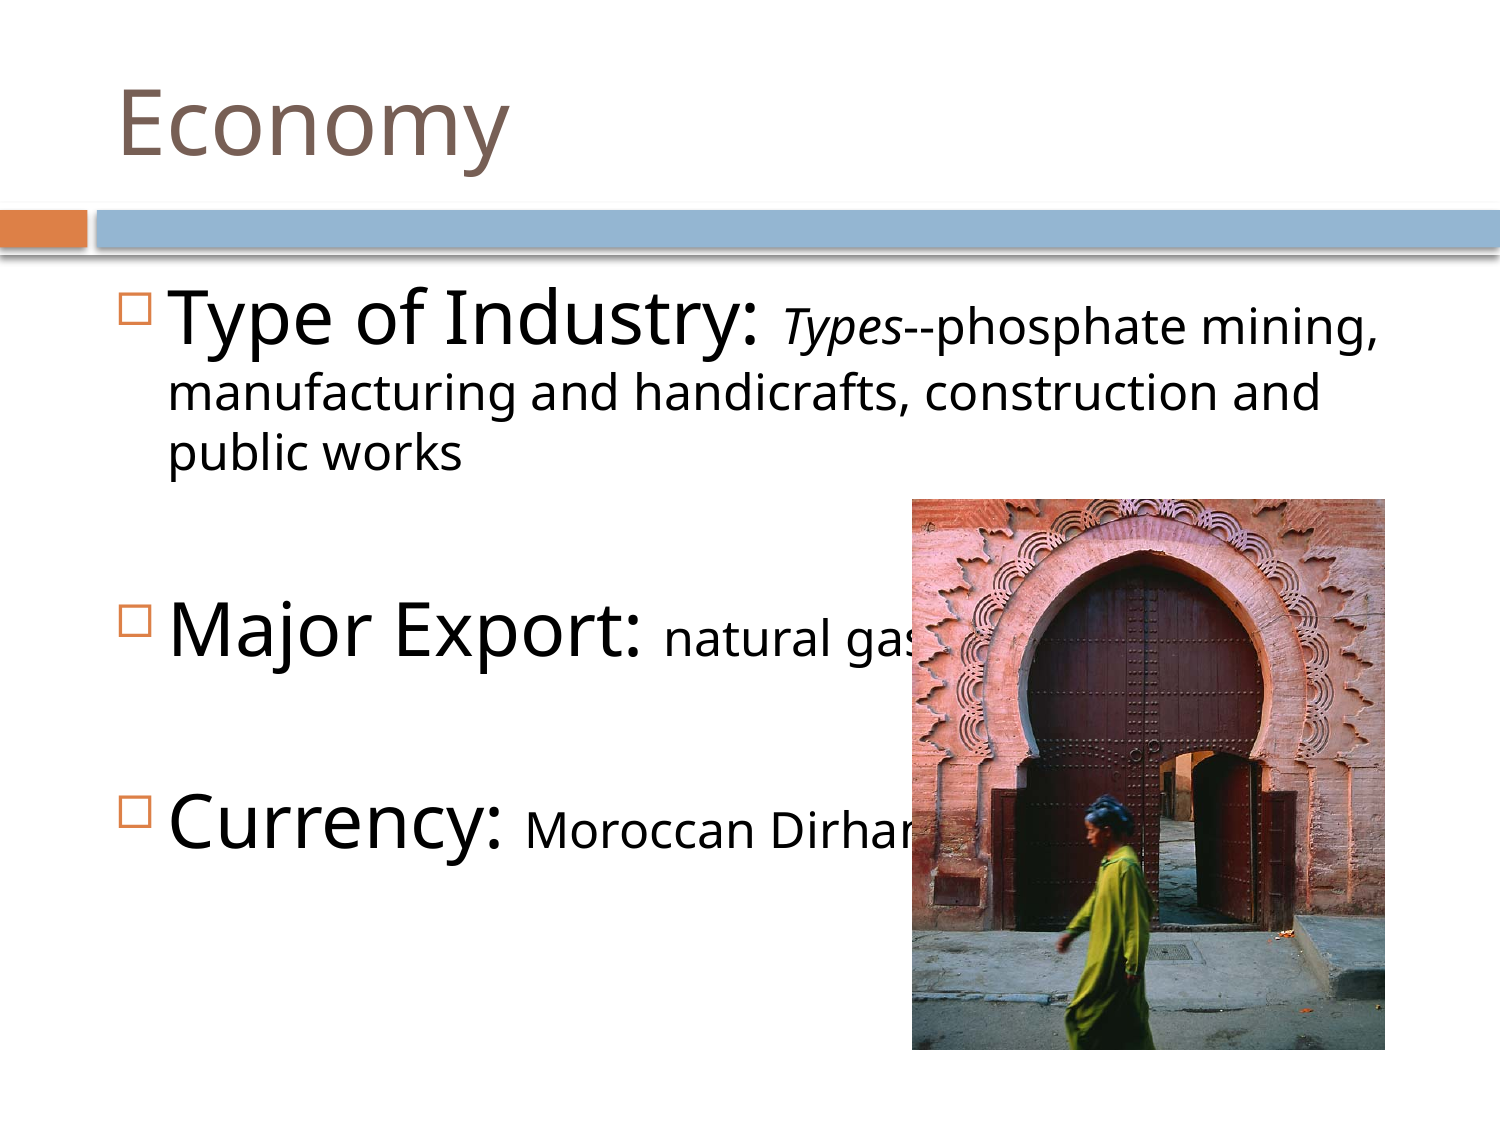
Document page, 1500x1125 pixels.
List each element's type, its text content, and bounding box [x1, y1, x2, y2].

picture [912, 499, 1385, 1051]
list Type of Industry: Types--phosphate mining, manufacturing and handicrafts, construction and public works Major Export: natural gas Currency: Moroccan Dirham [100, 262, 1438, 1000]
title Economy [100, 37, 1438, 200]
